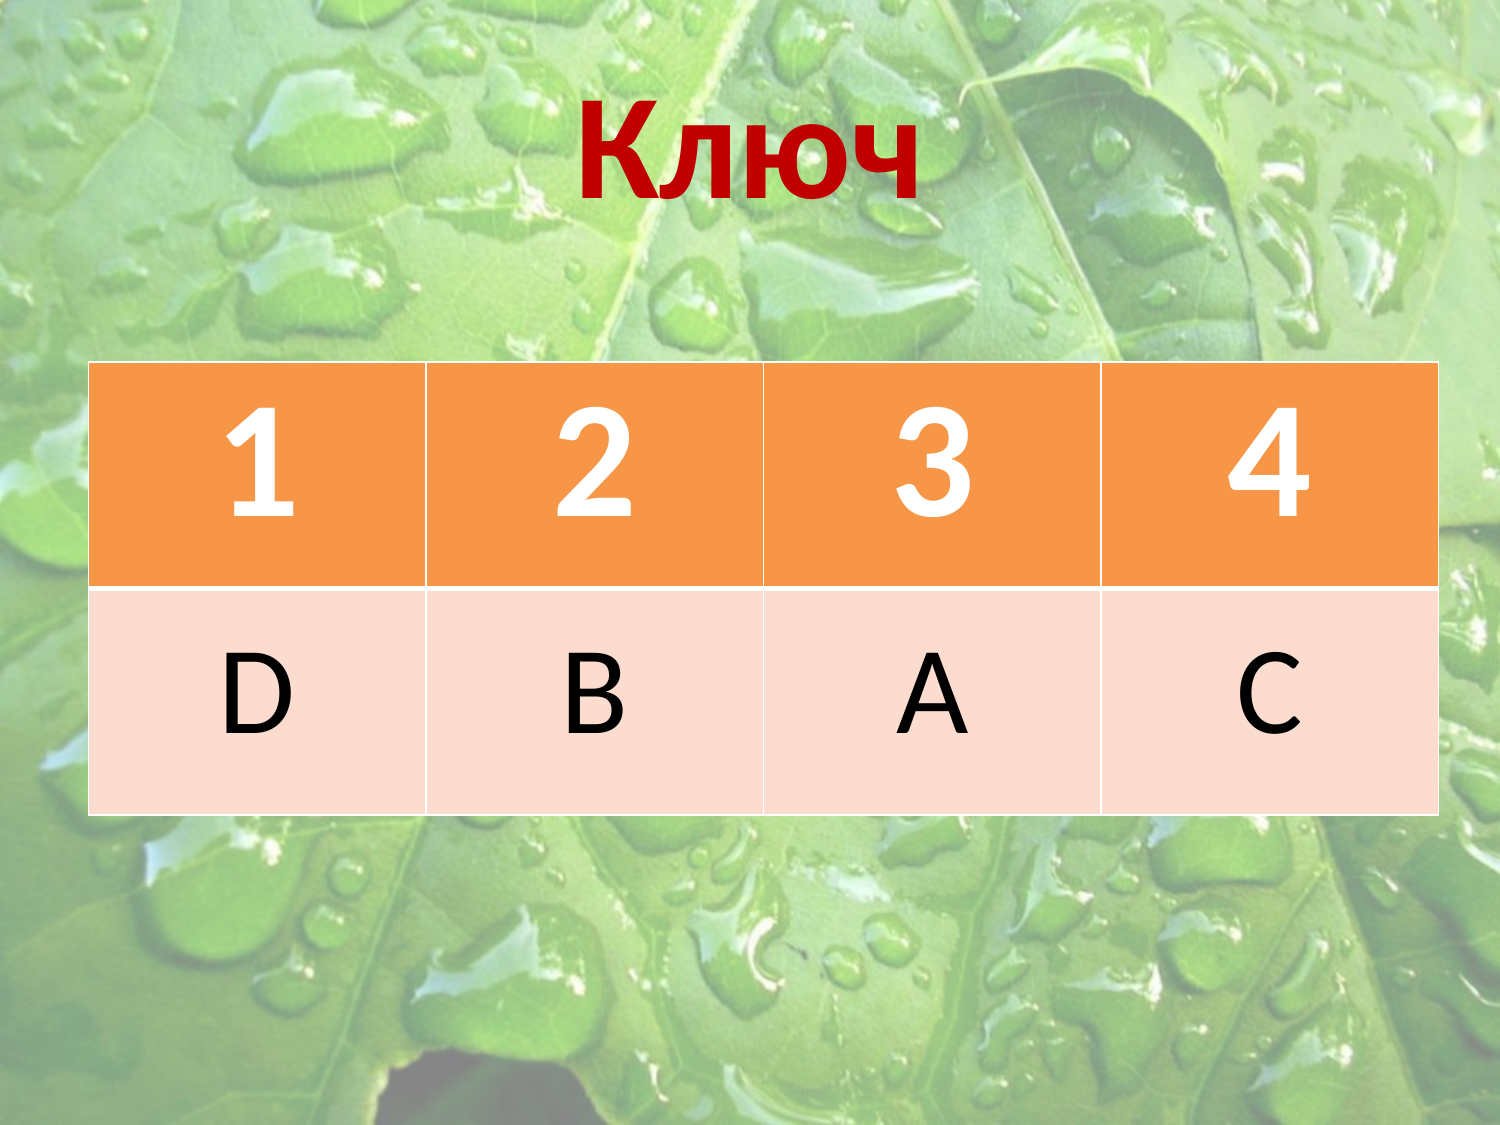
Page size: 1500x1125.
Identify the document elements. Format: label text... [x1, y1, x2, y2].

table_cell A [764, 591, 1100, 814]
table_header 1 [89, 363, 425, 586]
table_cell D [89, 591, 425, 814]
title Ключ [75, 45, 1425, 233]
table_header 2 [427, 363, 763, 586]
table_cell B [427, 591, 763, 814]
table_header 3 [764, 363, 1100, 586]
table_cell C [1102, 591, 1438, 814]
table_header 4 [1102, 363, 1438, 586]
